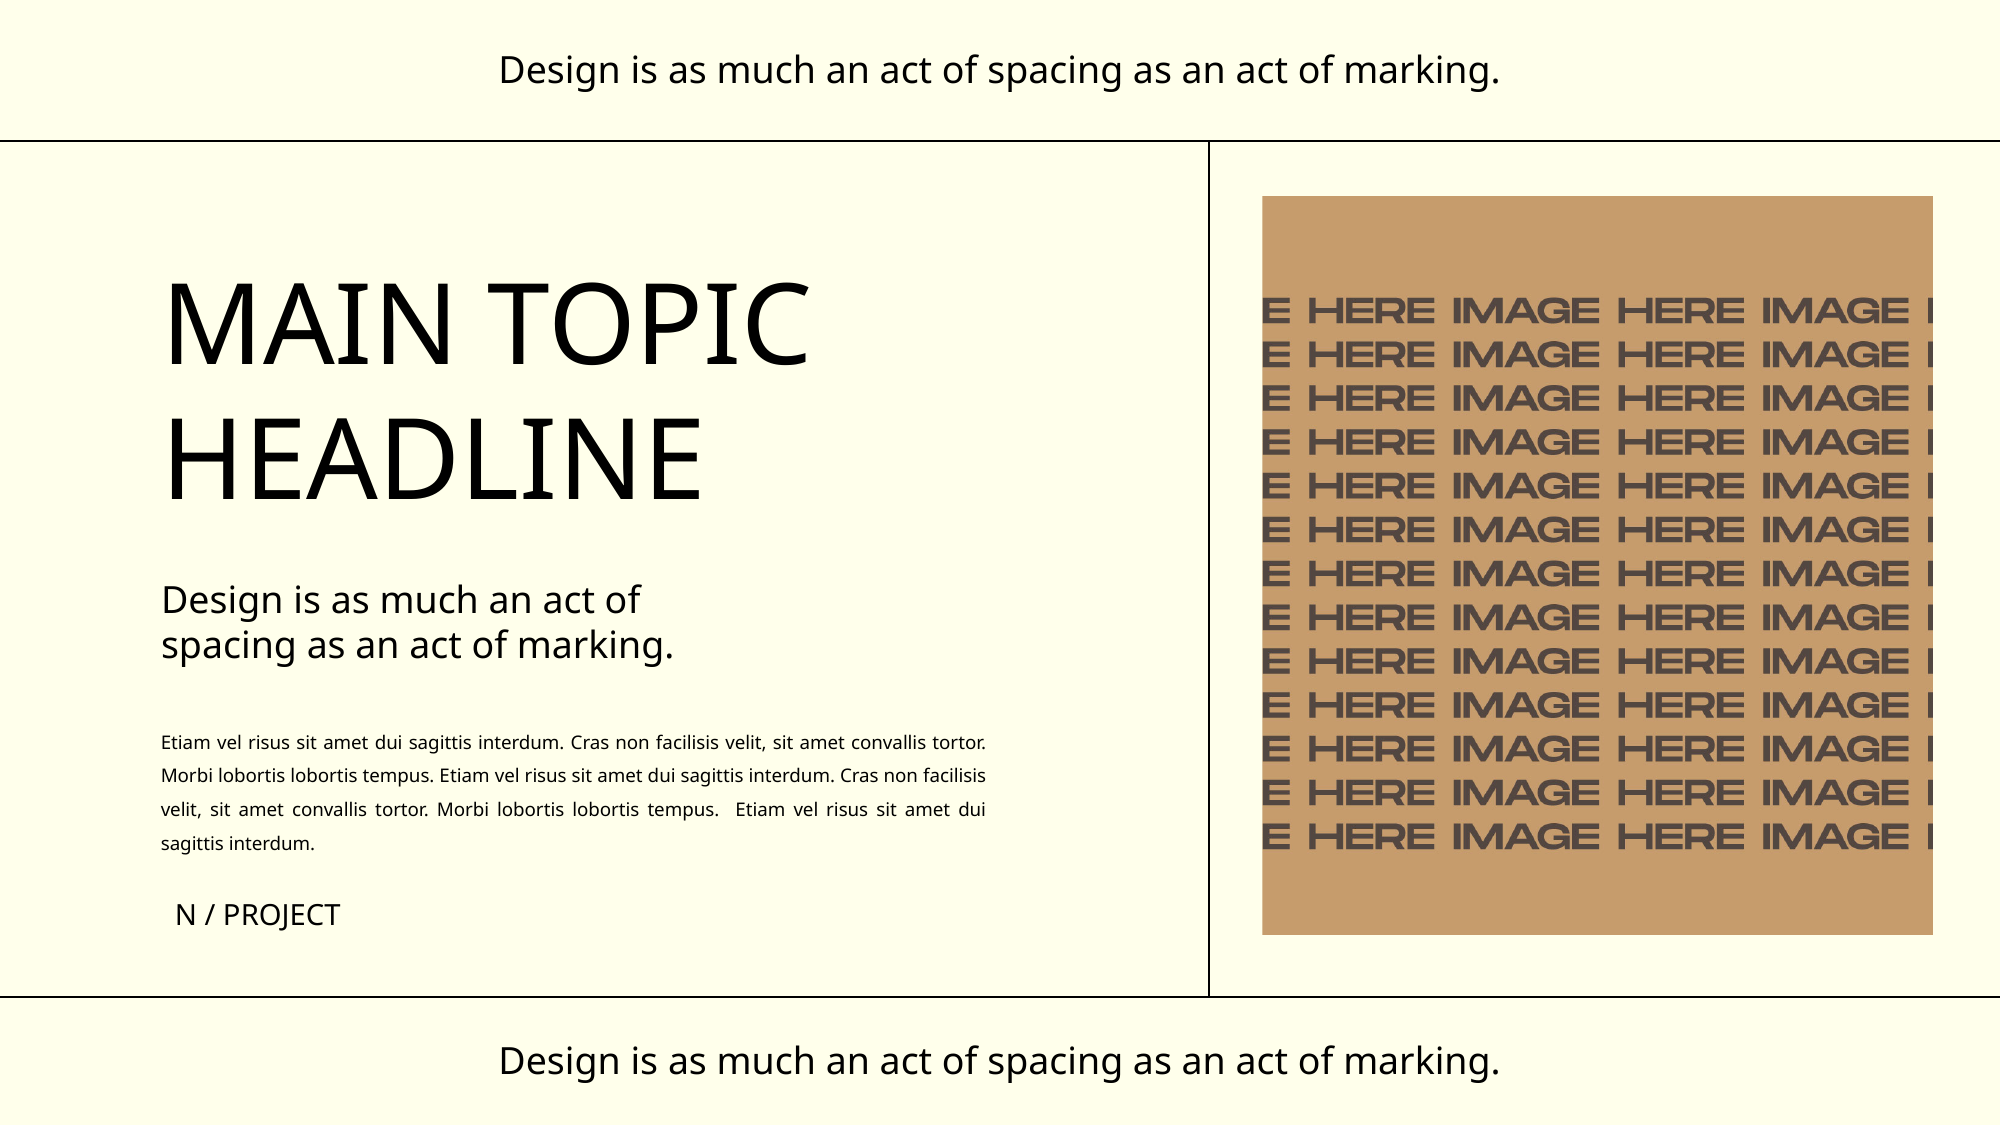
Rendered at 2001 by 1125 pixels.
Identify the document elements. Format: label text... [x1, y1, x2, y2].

text_box Design is as much an act of spacing as an act of marking. [262, 38, 1738, 99]
picture [1262, 196, 1933, 935]
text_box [1210, 140, 2000, 998]
text_box Design is as much an act of spacing as an act of marking. [262, 1029, 1738, 1090]
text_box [0, 140, 1209, 998]
